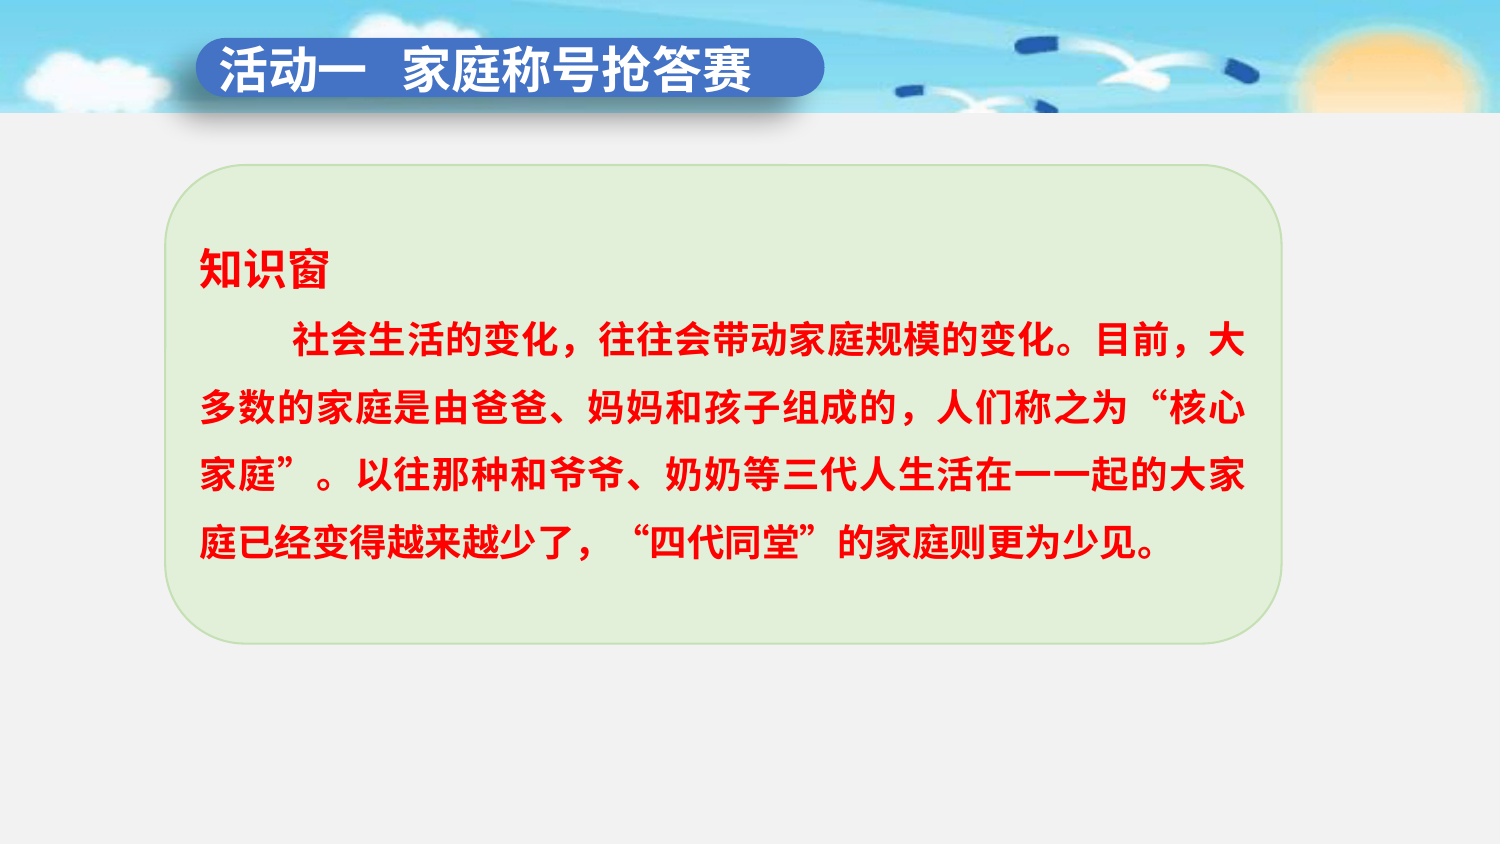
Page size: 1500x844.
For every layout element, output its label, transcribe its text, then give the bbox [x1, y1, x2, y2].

picture [0, 0, 1500, 113]
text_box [195, 37, 914, 100]
text_box 知识窗 社会生活的变化，往往会带动家庭规模的变化。目前，大多数的家庭是由爸爸、妈妈和孩子组成的，人们称之为“核心家庭”。以往那种和爷爷、奶奶等三代人生活在一一起的大家庭已经变得越来越少了，“四代同堂”的家庭则更为少见。 [164, 163, 1283, 645]
